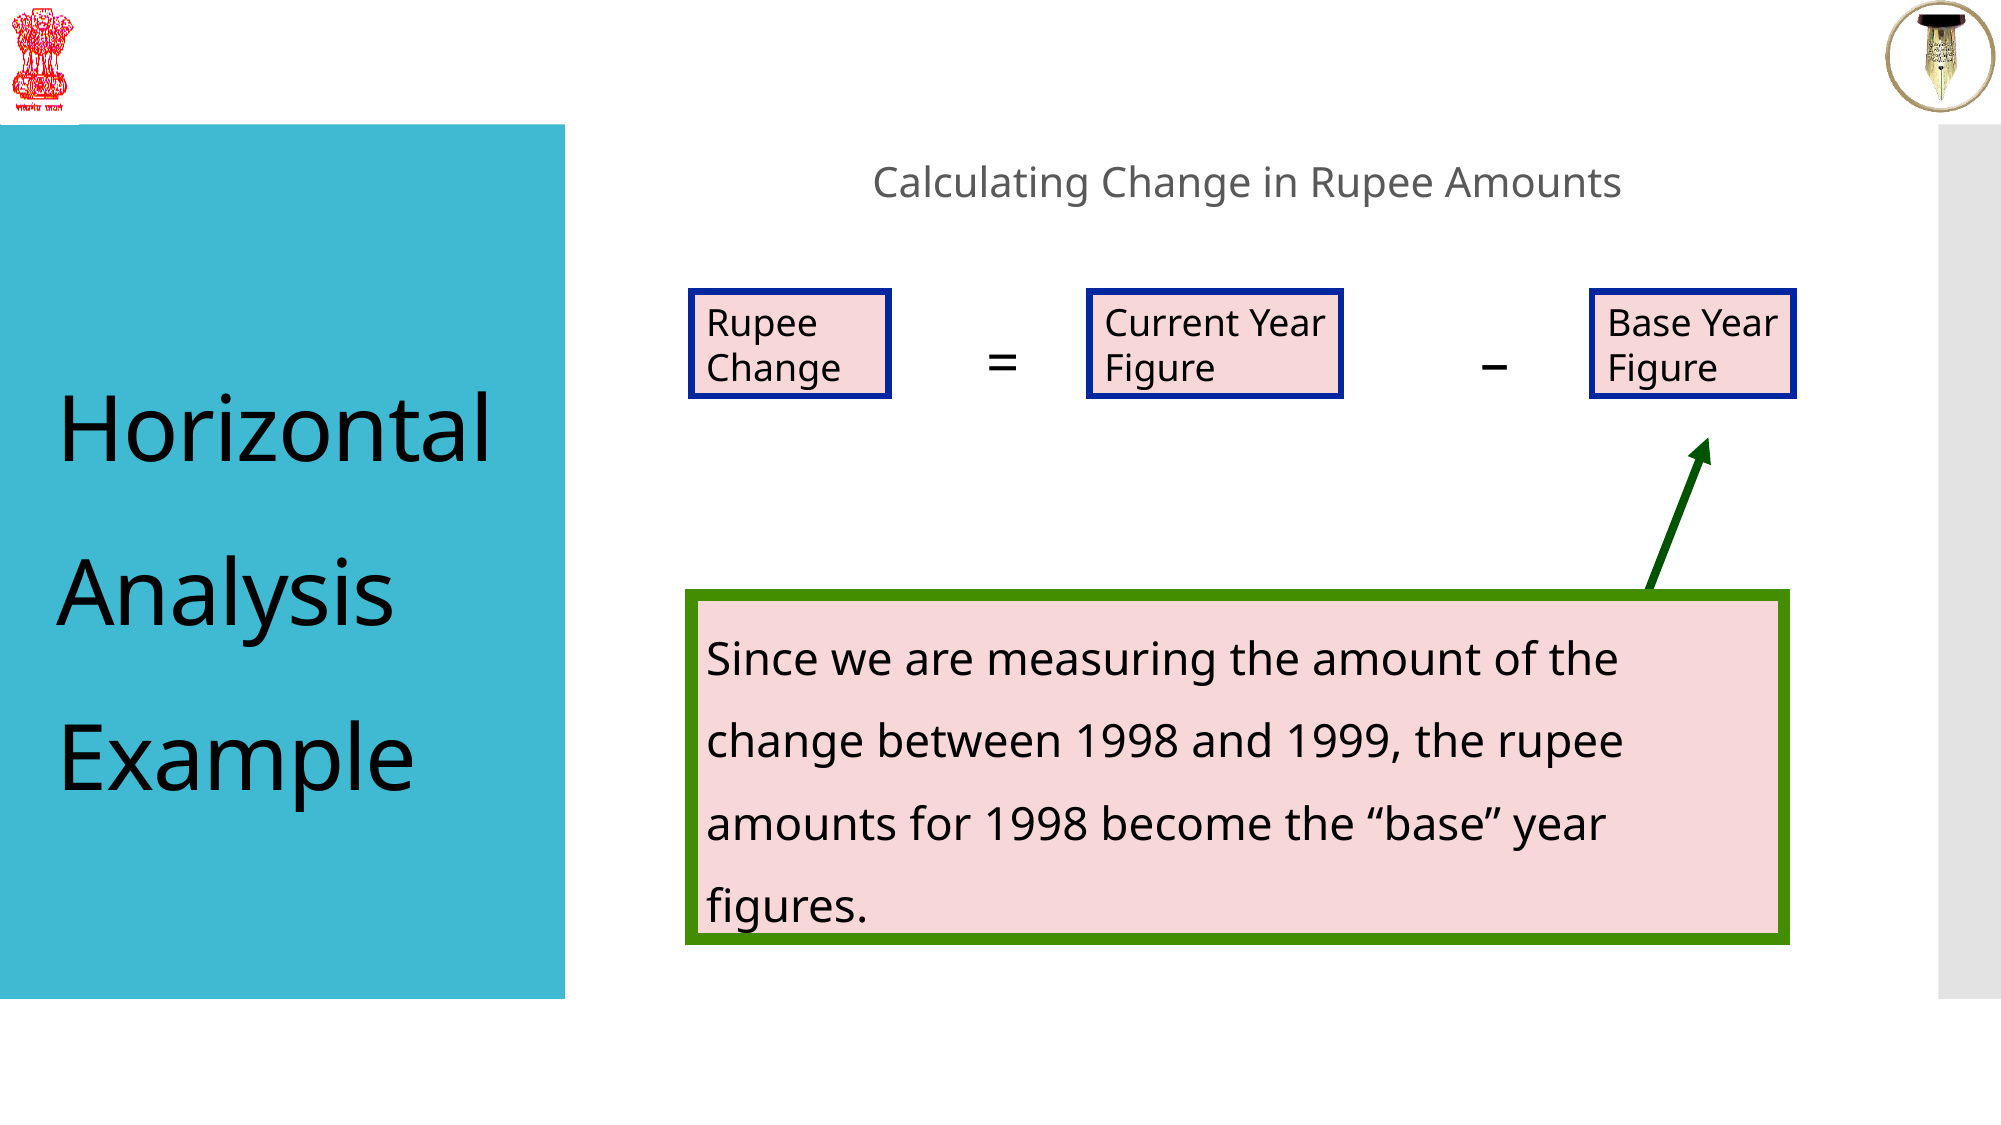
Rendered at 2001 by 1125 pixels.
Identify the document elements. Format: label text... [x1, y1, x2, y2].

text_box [0, 0, 79, 125]
text_box Base Year Figure [1592, 291, 1794, 396]
text_box – [1465, 317, 1525, 402]
text_box Current Year Figure [1089, 291, 1342, 396]
picture [1884, 0, 1996, 113]
list Calculating Change in Rupee Amounts [576, 123, 1919, 246]
title Horizontal Analysis Example [41, 184, 525, 940]
text_box = [971, 317, 1035, 402]
text_box Rupee Change [691, 291, 889, 396]
text_box [1647, 437, 1710, 594]
text_box Since we are measuring the amount of the change between 1998 and 1999, the rupee amounts for 1998 become the “base” year figures. [691, 594, 1784, 940]
